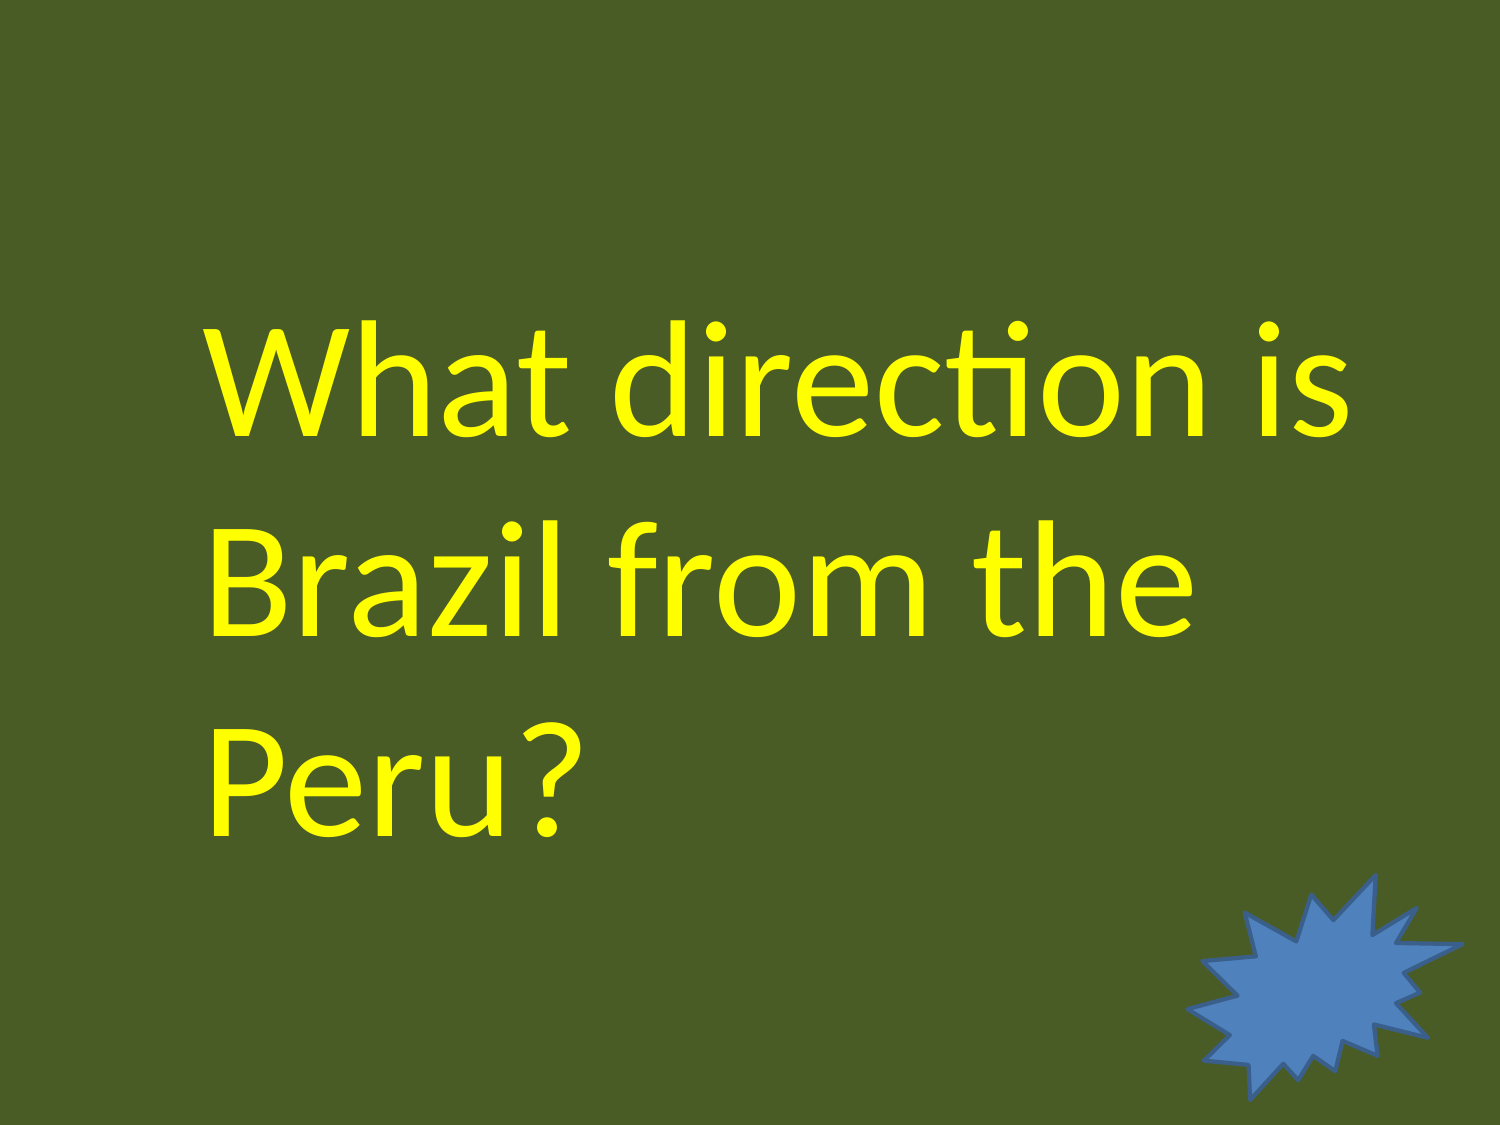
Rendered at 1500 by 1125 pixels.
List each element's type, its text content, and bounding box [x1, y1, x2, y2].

text_box What direction is Brazil from the Peru? [187, 262, 1375, 878]
text_box [1185, 873, 1465, 1102]
